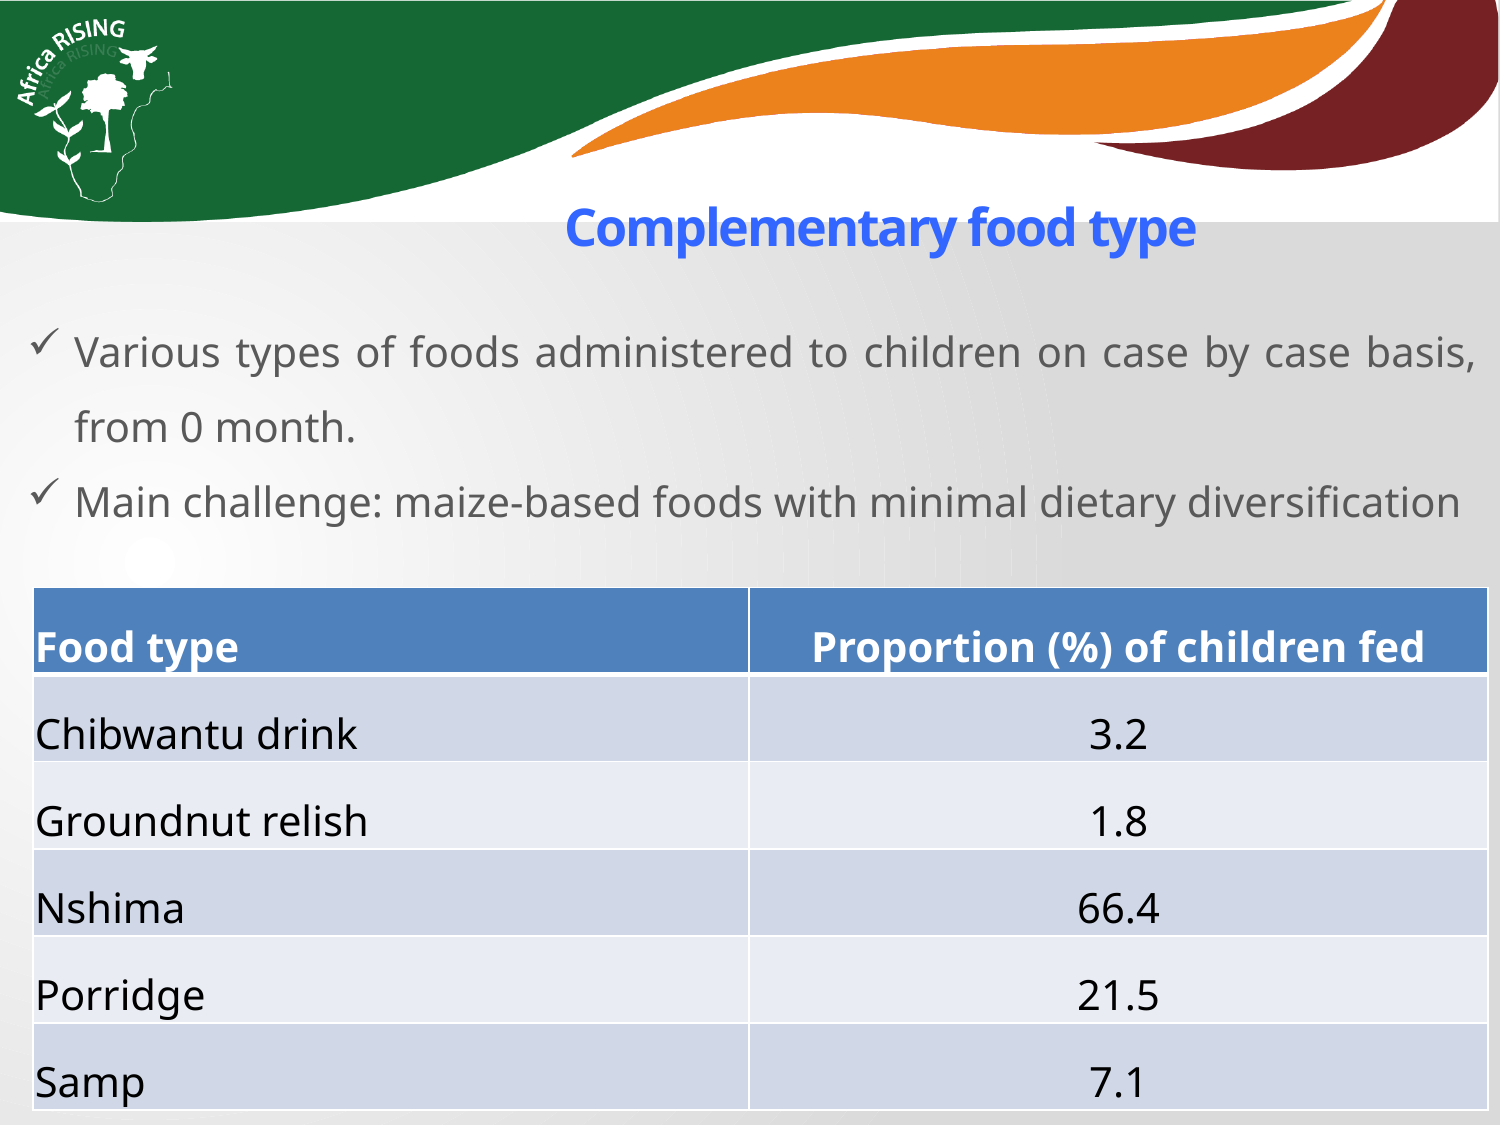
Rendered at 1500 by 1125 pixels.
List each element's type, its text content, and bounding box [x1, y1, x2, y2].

table_cell Chibwantu drink [34, 677, 748, 761]
table_cell Nshima [34, 850, 748, 935]
table_cell 21.5 [750, 937, 1487, 1022]
table_header Proportion (%) of children fed [750, 588, 1487, 672]
table_cell Porridge [34, 937, 748, 1022]
table_cell 7.1 [750, 1024, 1487, 1109]
text_box Various types of foods administered to children on case by case basis, from 0 month. Main challenge: maize-based foods with minimal dietary diversification [12, 293, 1493, 533]
table_header Food type [34, 588, 748, 672]
table_cell 3.2 [750, 677, 1487, 761]
table_cell Samp [34, 1024, 748, 1109]
table_cell Groundnut relish [34, 762, 748, 848]
table_cell 1.8 [750, 762, 1487, 848]
picture [0, 0, 1499, 222]
table_cell 66.4 [750, 850, 1487, 935]
text_box Complementary food type [249, 187, 1500, 305]
